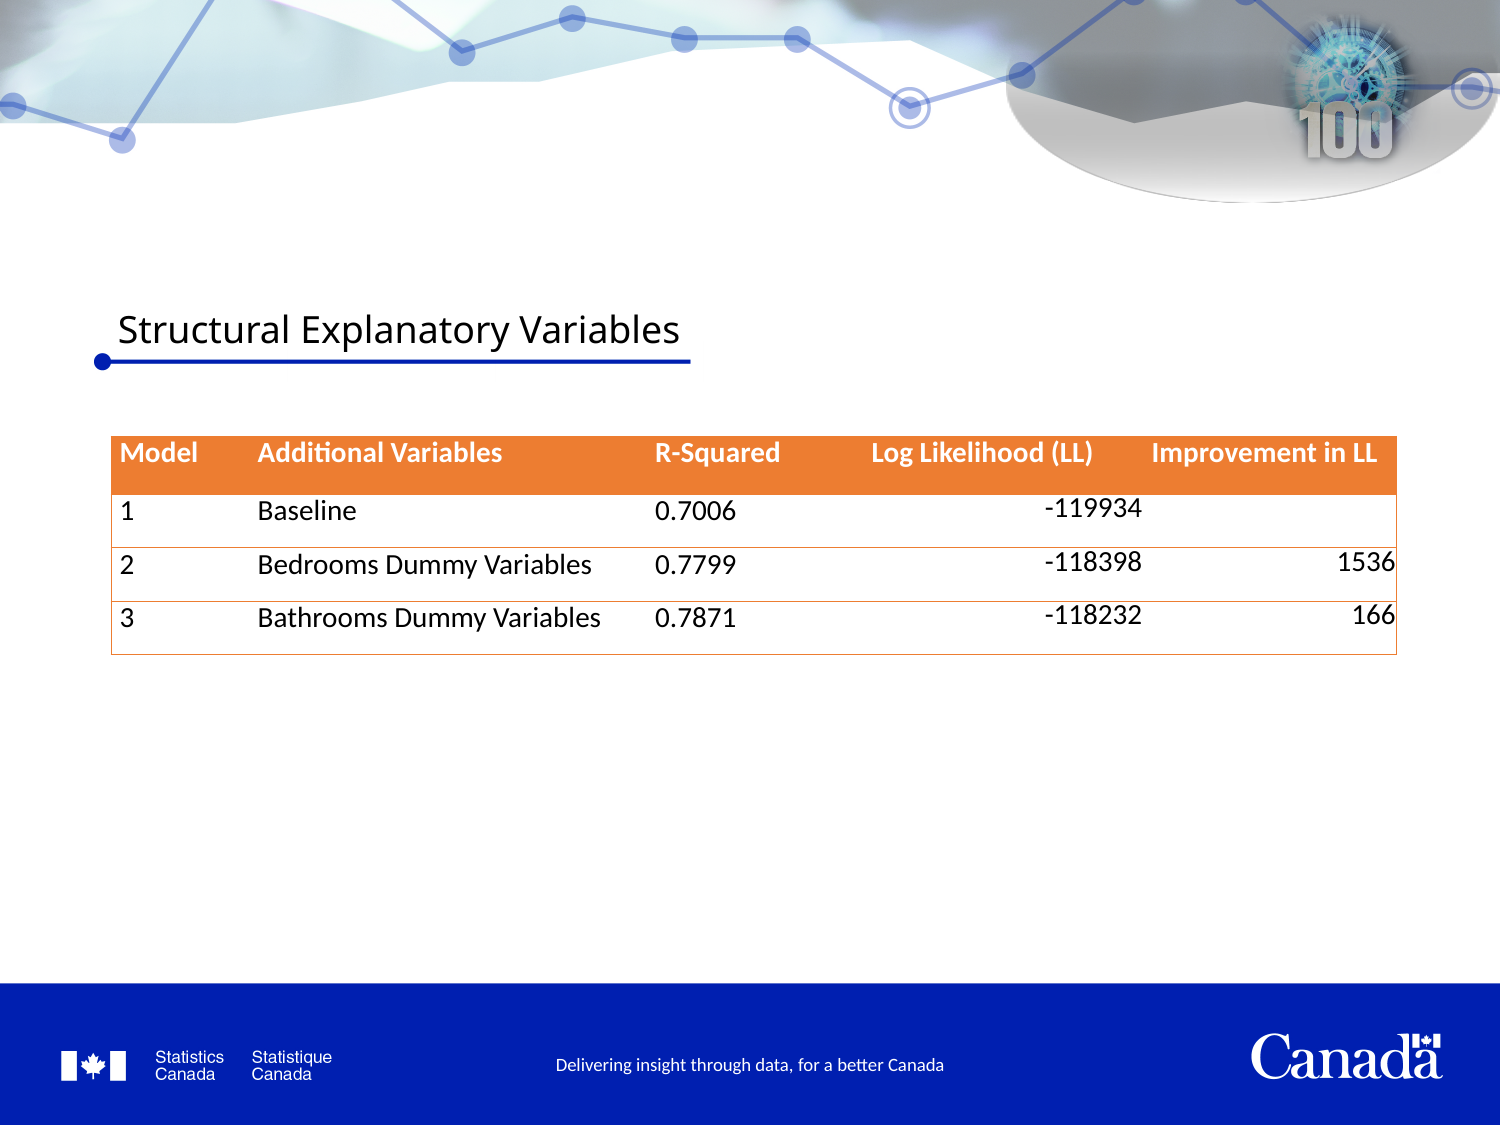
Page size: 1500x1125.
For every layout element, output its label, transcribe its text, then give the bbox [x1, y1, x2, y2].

table_header R-Squared [647, 437, 863, 494]
table_cell Bedrooms Dummy Variables [249, 548, 647, 601]
table_cell -119934 [863, 495, 1143, 547]
table_cell 1536 [1143, 548, 1396, 601]
table_header Improvement in LL [1143, 437, 1396, 494]
title Structural Explanatory Variables [103, 212, 1397, 360]
table_cell 0.7871 [647, 602, 863, 654]
table_header Log Likelihood (LL) [863, 437, 1143, 494]
table_cell -118398 [863, 548, 1143, 601]
table_cell 2 [112, 548, 249, 601]
table_cell 0.7006 [647, 495, 863, 547]
table_cell -118232 [863, 602, 1143, 654]
table_header Model [112, 437, 249, 494]
table_cell [1143, 495, 1396, 547]
table_cell Bathrooms Dummy Variables [249, 602, 647, 654]
table_cell 1 [112, 495, 249, 547]
table_cell Baseline [249, 495, 647, 547]
table_cell 0.7799 [647, 548, 863, 601]
picture [0, 0, 1500, 1125]
table_cell 3 [112, 602, 249, 654]
table_cell 166 [1143, 602, 1396, 654]
table_header Additional Variables [249, 437, 647, 494]
